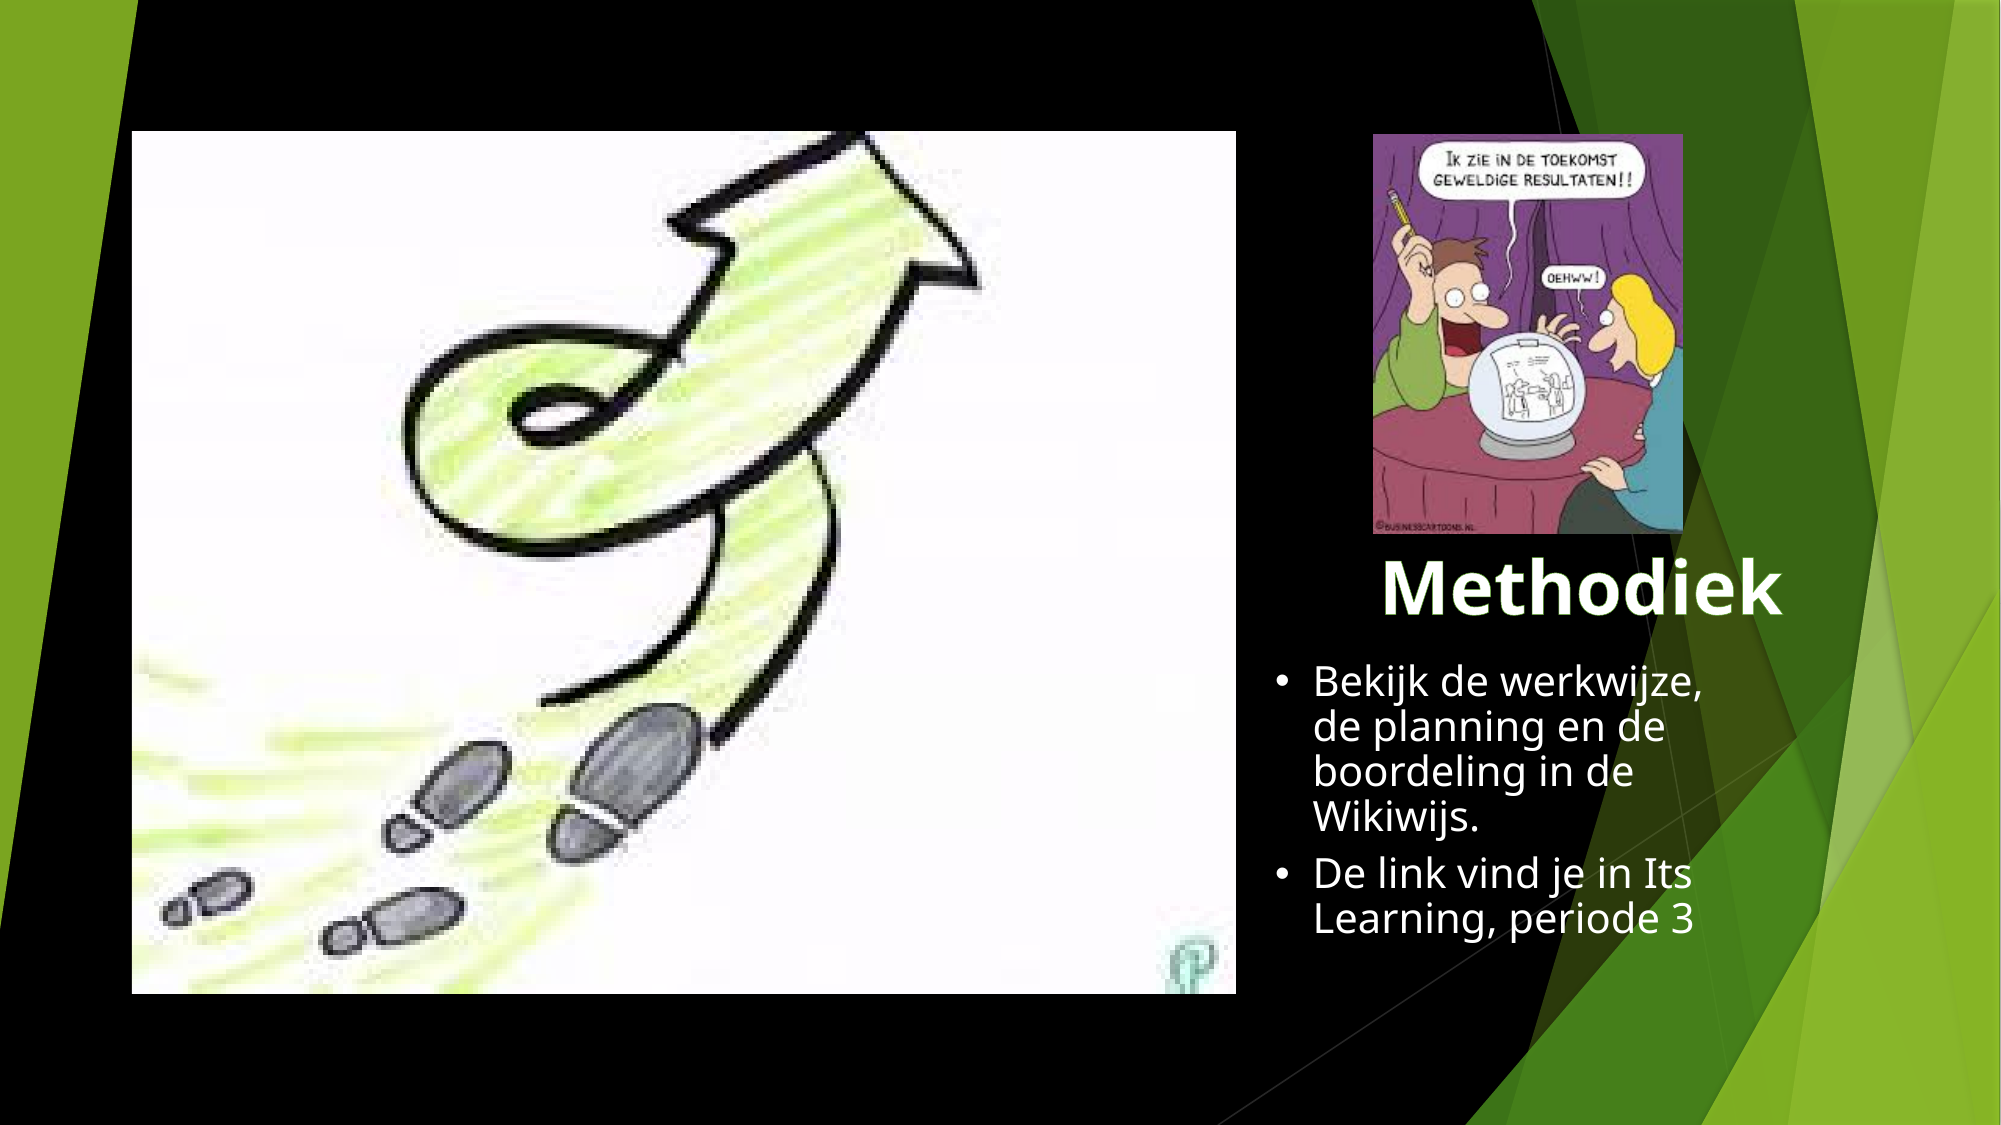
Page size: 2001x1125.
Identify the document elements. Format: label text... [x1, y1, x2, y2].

picture [131, 131, 1237, 994]
picture [1372, 134, 1684, 534]
text_box Methodiek [1363, 357, 1893, 639]
text_box Bekijk de werkwijze, de planning en de boordeling in de Wikiwijs. De link vind je in Its Learning, periode 3 [1222, 652, 1759, 1089]
